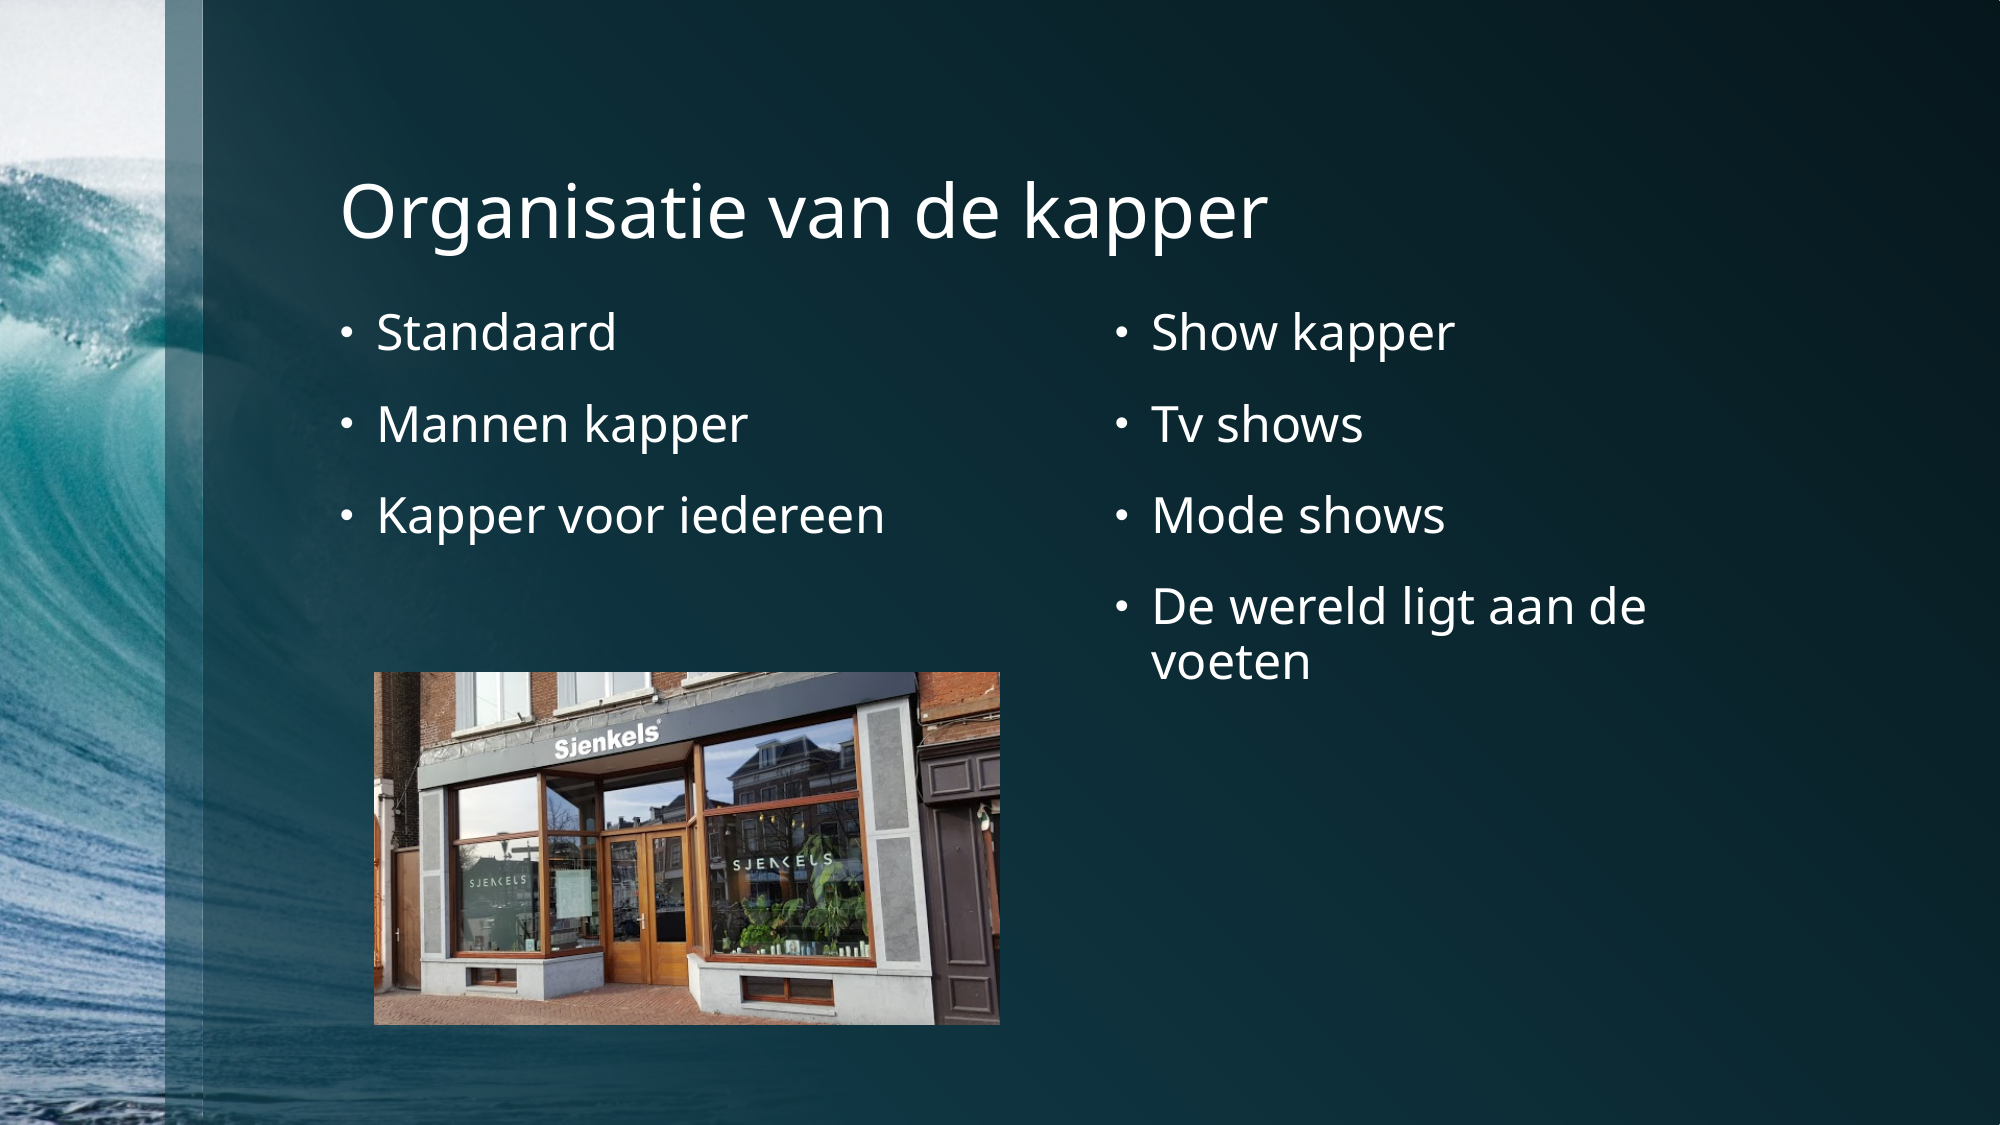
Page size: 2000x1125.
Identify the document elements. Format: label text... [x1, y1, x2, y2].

list Standaard Mannen kapper Kapper voor iedereen [324, 299, 1050, 1025]
title Organisatie van de kapper [324, 62, 1825, 263]
list Show kapper Tv shows Mode shows De wereld ligt aan de voeten [1099, 299, 1825, 1025]
picture [0, 0, 2000, 1125]
